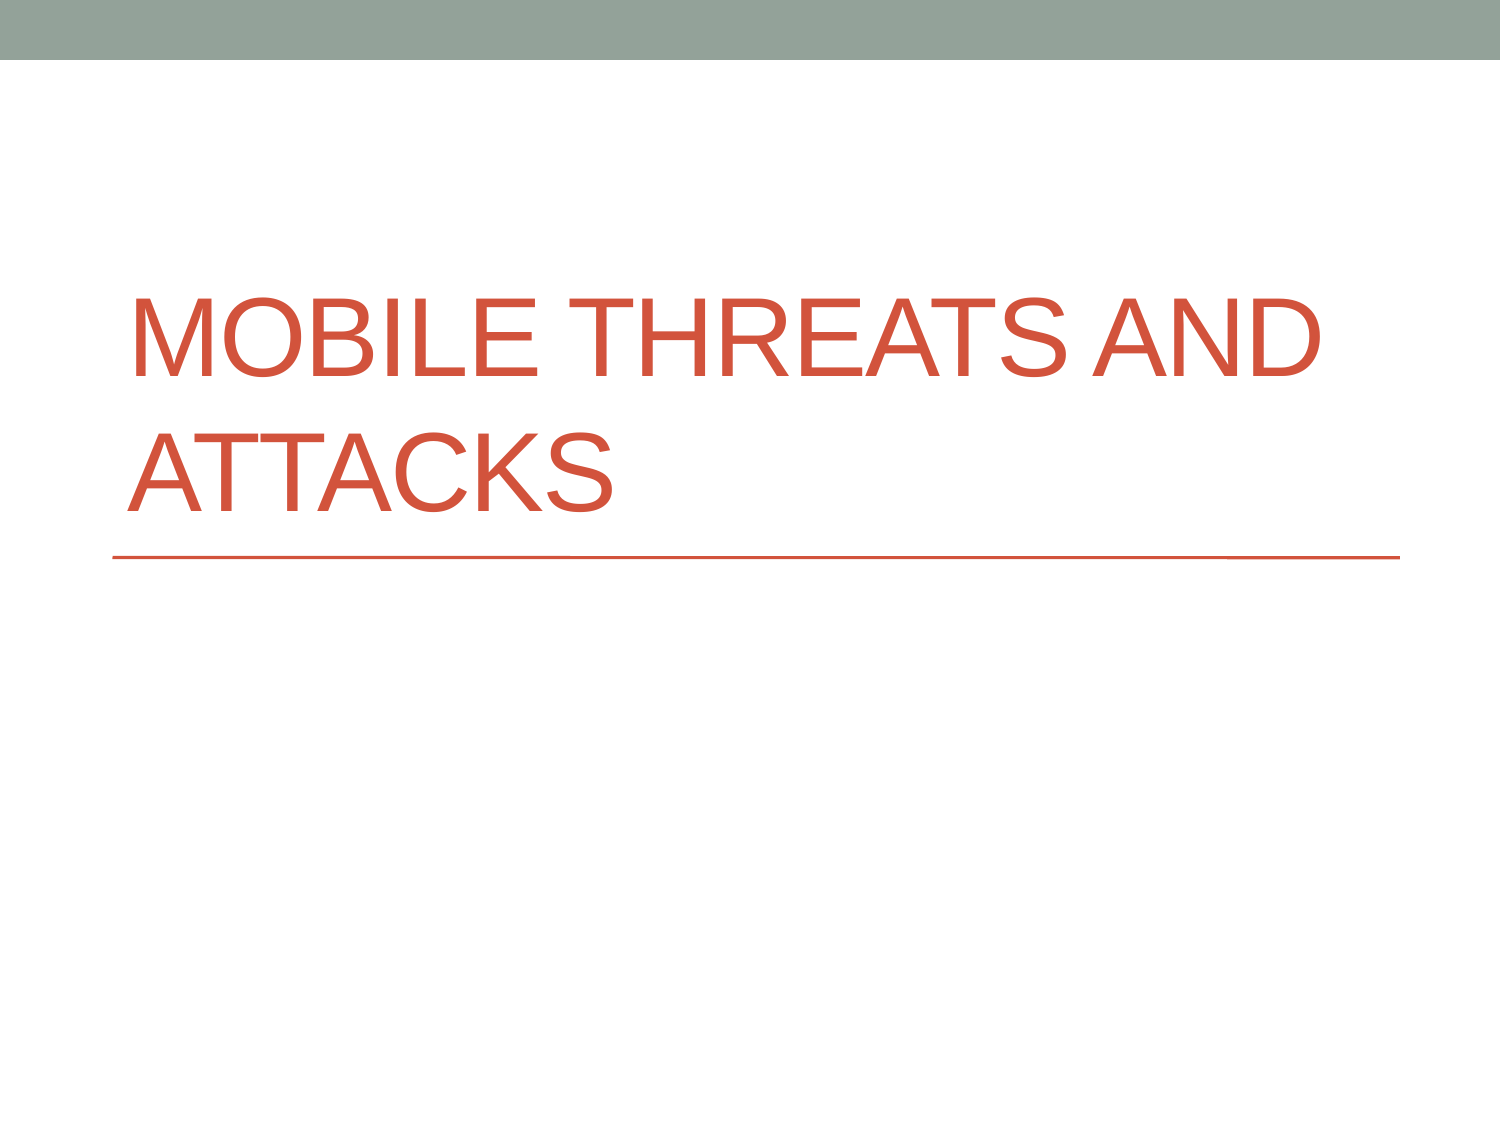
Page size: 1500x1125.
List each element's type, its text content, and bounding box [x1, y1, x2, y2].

title Mobile Threats and Attacks [112, 224, 1400, 542]
